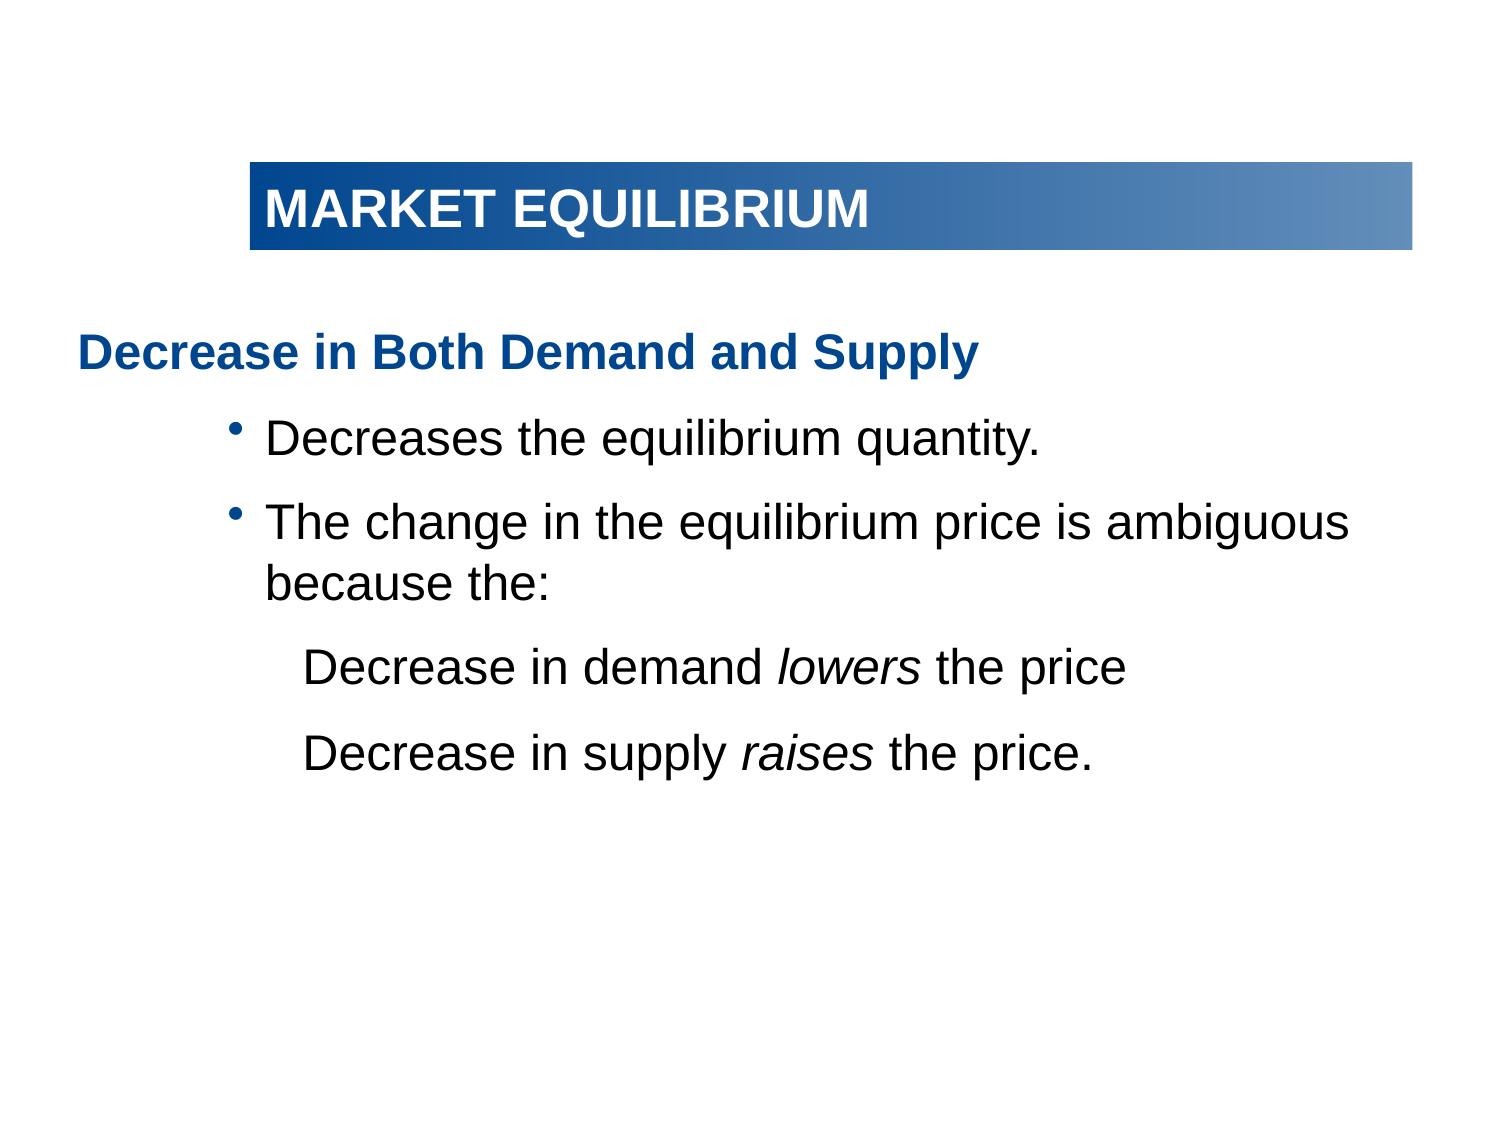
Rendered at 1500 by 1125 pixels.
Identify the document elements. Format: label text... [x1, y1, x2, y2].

title MARKET EQUILIBRIUM [249, 162, 1413, 251]
list Decrease in Both Demand and Supply Decreases the equilibrium quantity. The change in the equilibrium price is ambiguous because the: Decrease in demand lowers the price Decrease in supply raises the price. [62, 312, 1376, 936]
